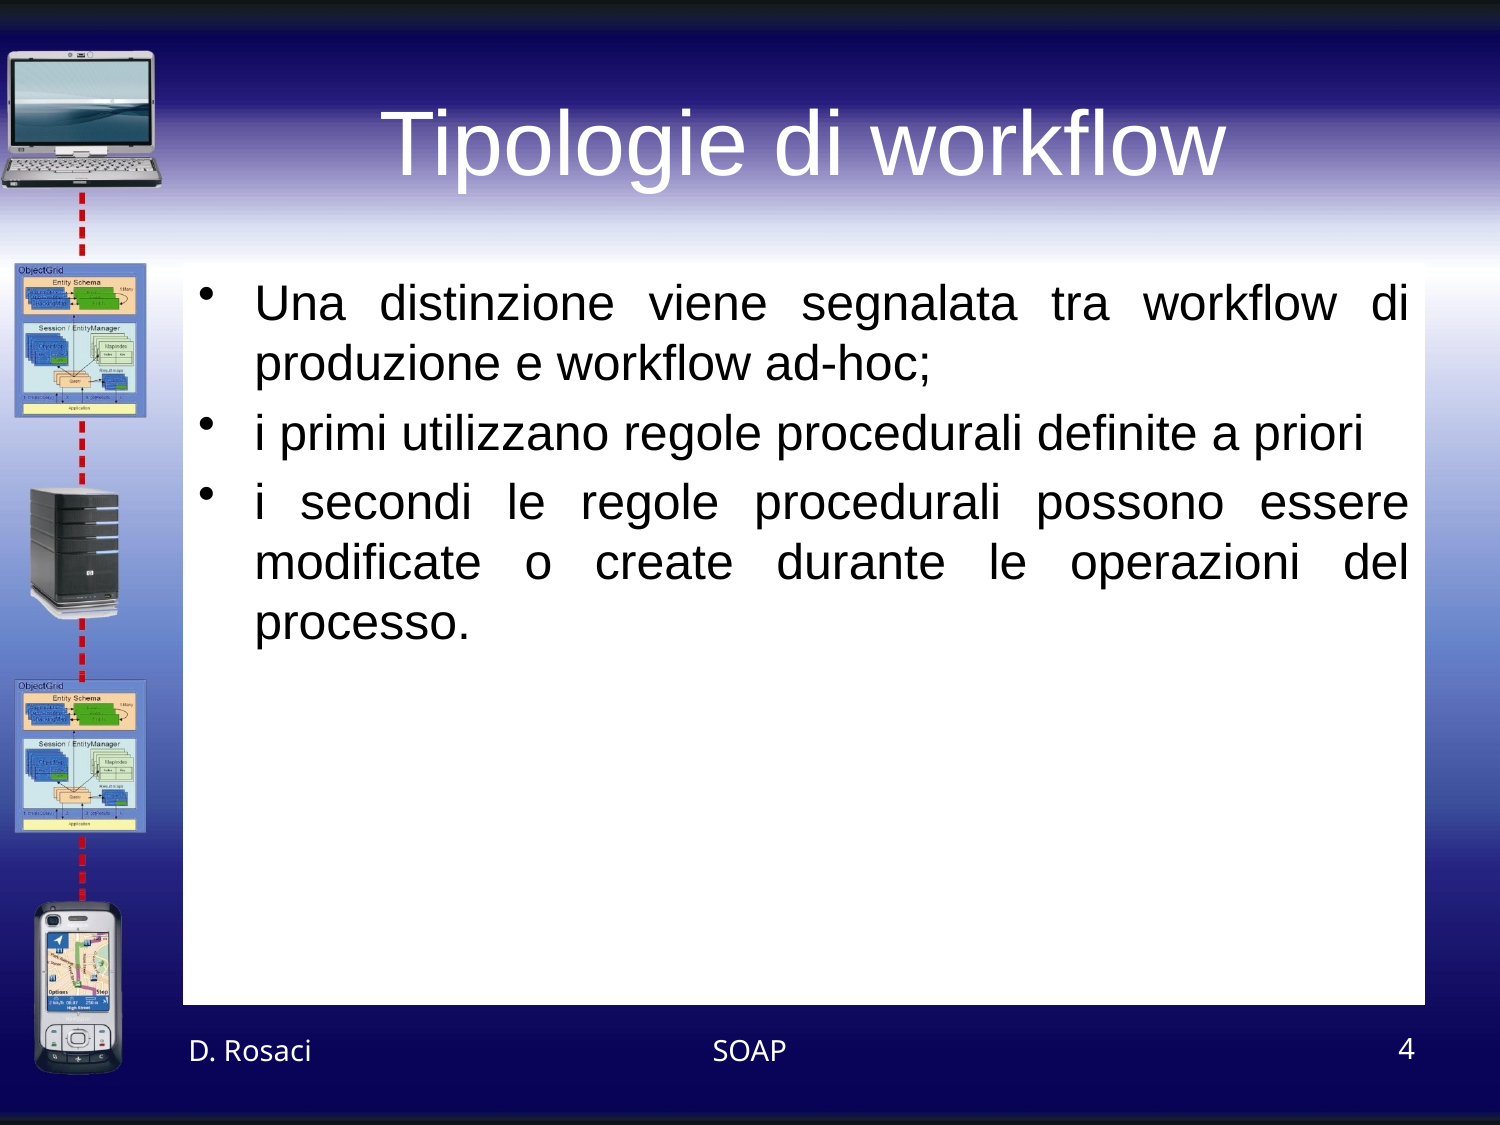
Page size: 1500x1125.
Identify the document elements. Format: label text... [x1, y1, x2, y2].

list Una distinzione viene segnalata tra workflow di produzione e workflow ad-hoc; i primi utilizzano regole procedurali definite a priori i secondi le regole procedurali possono essere modificate o create durante le operazioni del processo. [182, 262, 1426, 1006]
footer SOAP [512, 1024, 988, 1103]
picture [0, 0, 1500, 1125]
title Tipologie di workflow [182, 44, 1426, 233]
slide_number D. Rosaci [74, 1024, 426, 1103]
